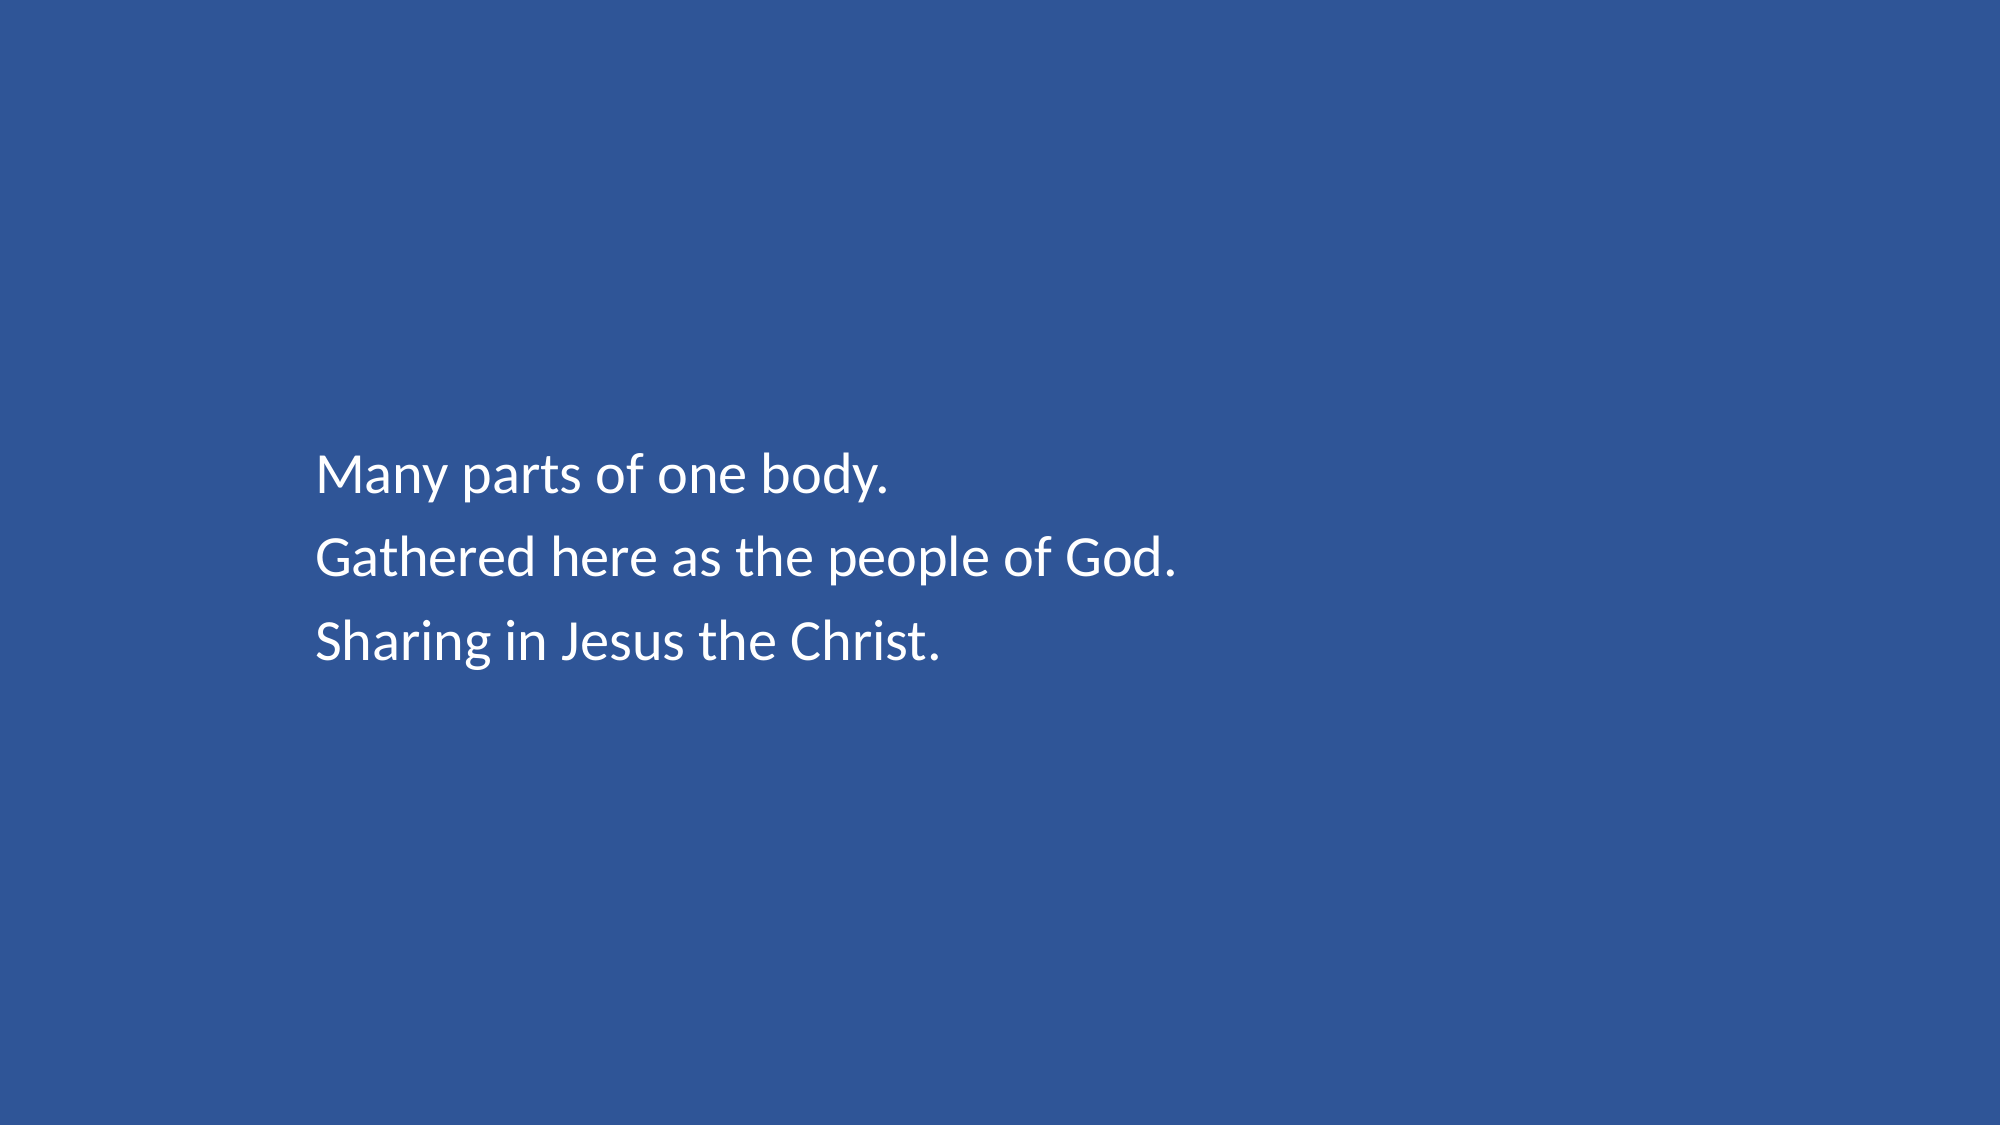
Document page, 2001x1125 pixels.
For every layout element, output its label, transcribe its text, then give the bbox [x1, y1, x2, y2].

list Many parts of one body. Gathered here as the people of God. Sharing in Jesus the Christ. [300, 435, 1700, 690]
